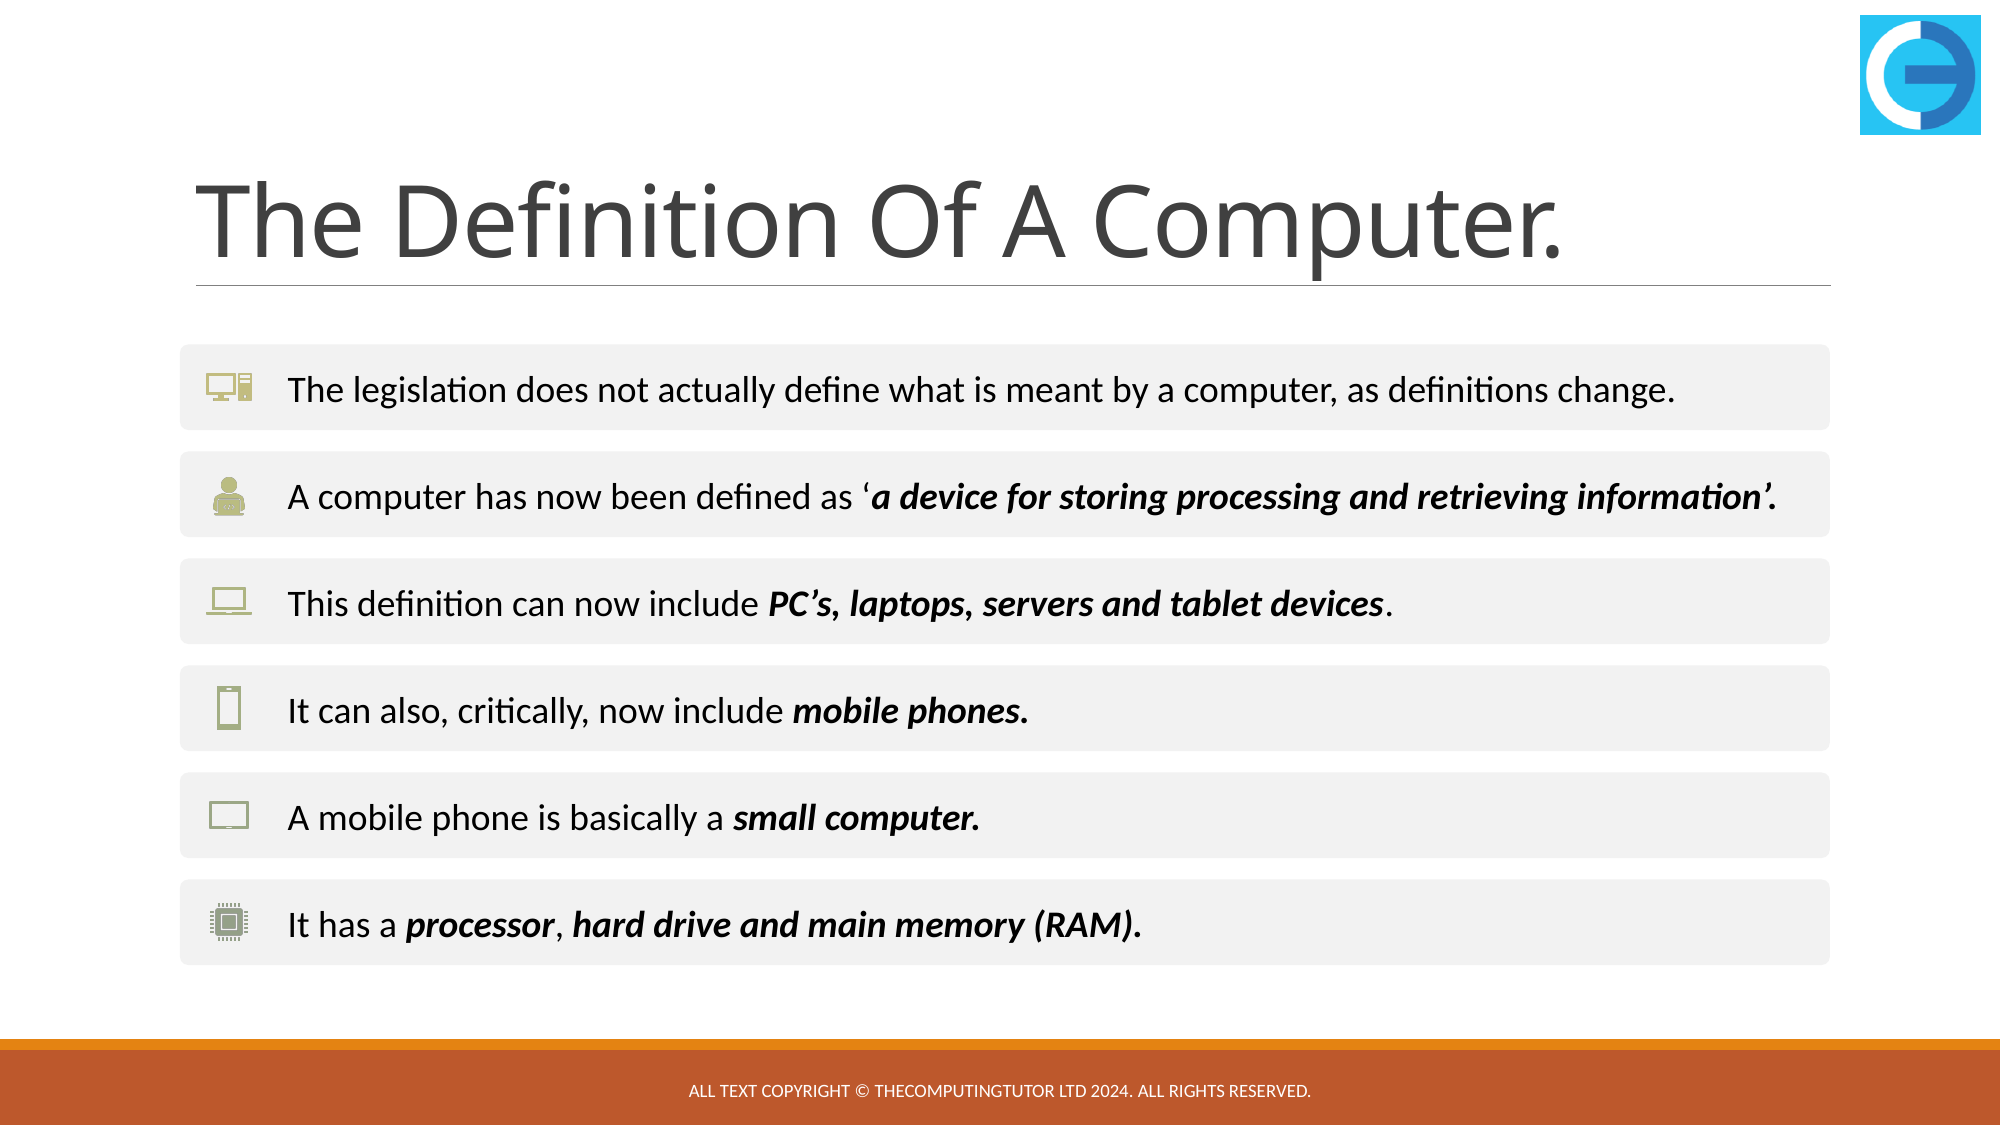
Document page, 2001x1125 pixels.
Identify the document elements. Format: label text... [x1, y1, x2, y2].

footer All text copyright © TheComputingTutor Ltd 2024. All rights Reserved. [604, 1059, 1396, 1120]
picture [1860, 15, 1981, 135]
title The Definition Of A Computer. [180, 47, 1830, 285]
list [179, 343, 1831, 966]
